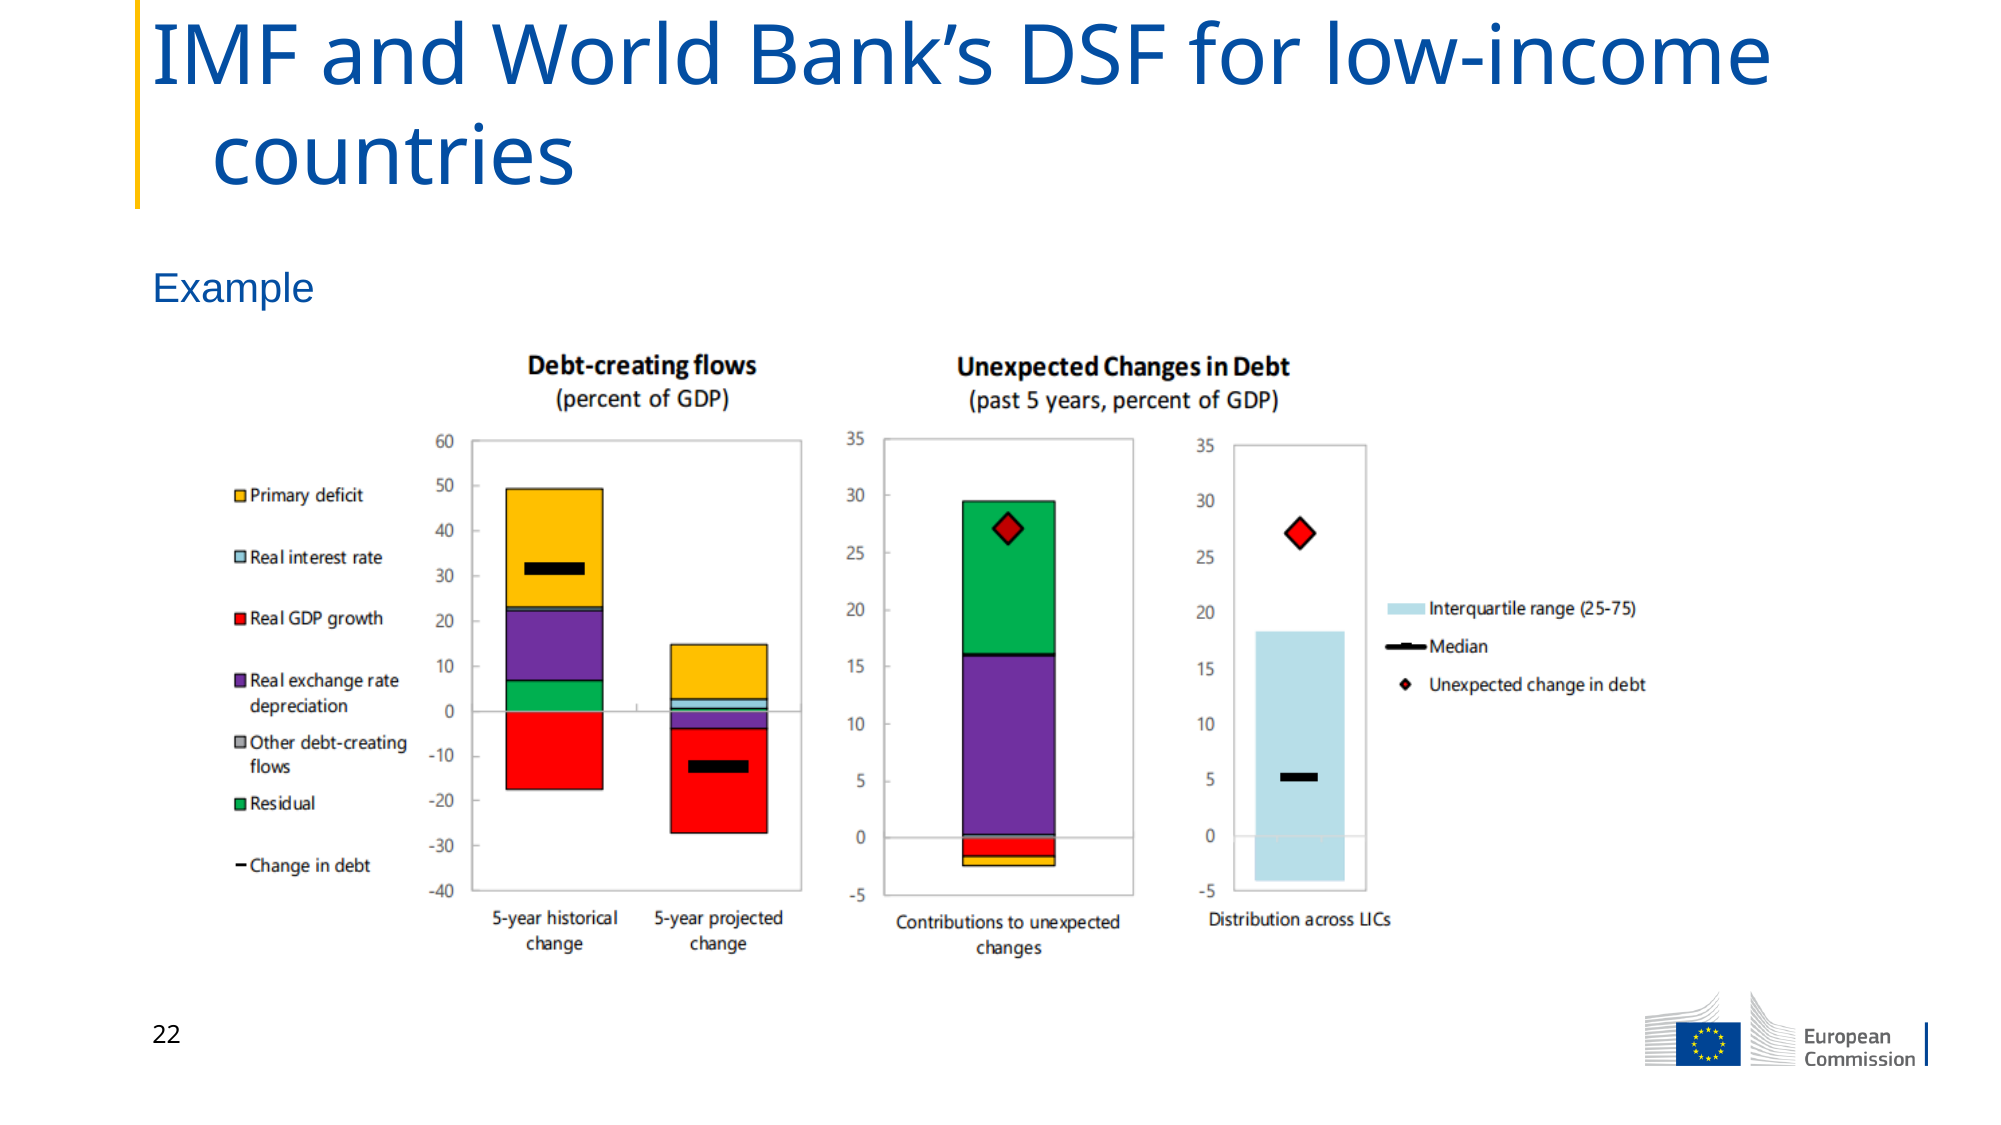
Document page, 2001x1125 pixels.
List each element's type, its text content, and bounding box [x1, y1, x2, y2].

text_box IMF and World Bank’s DSF for low-income countries [137, 0, 1896, 218]
picture [1645, 991, 1928, 1066]
picture [205, 332, 1659, 971]
slide_number 22 [137, 1005, 588, 1066]
title Example [137, 237, 1863, 312]
